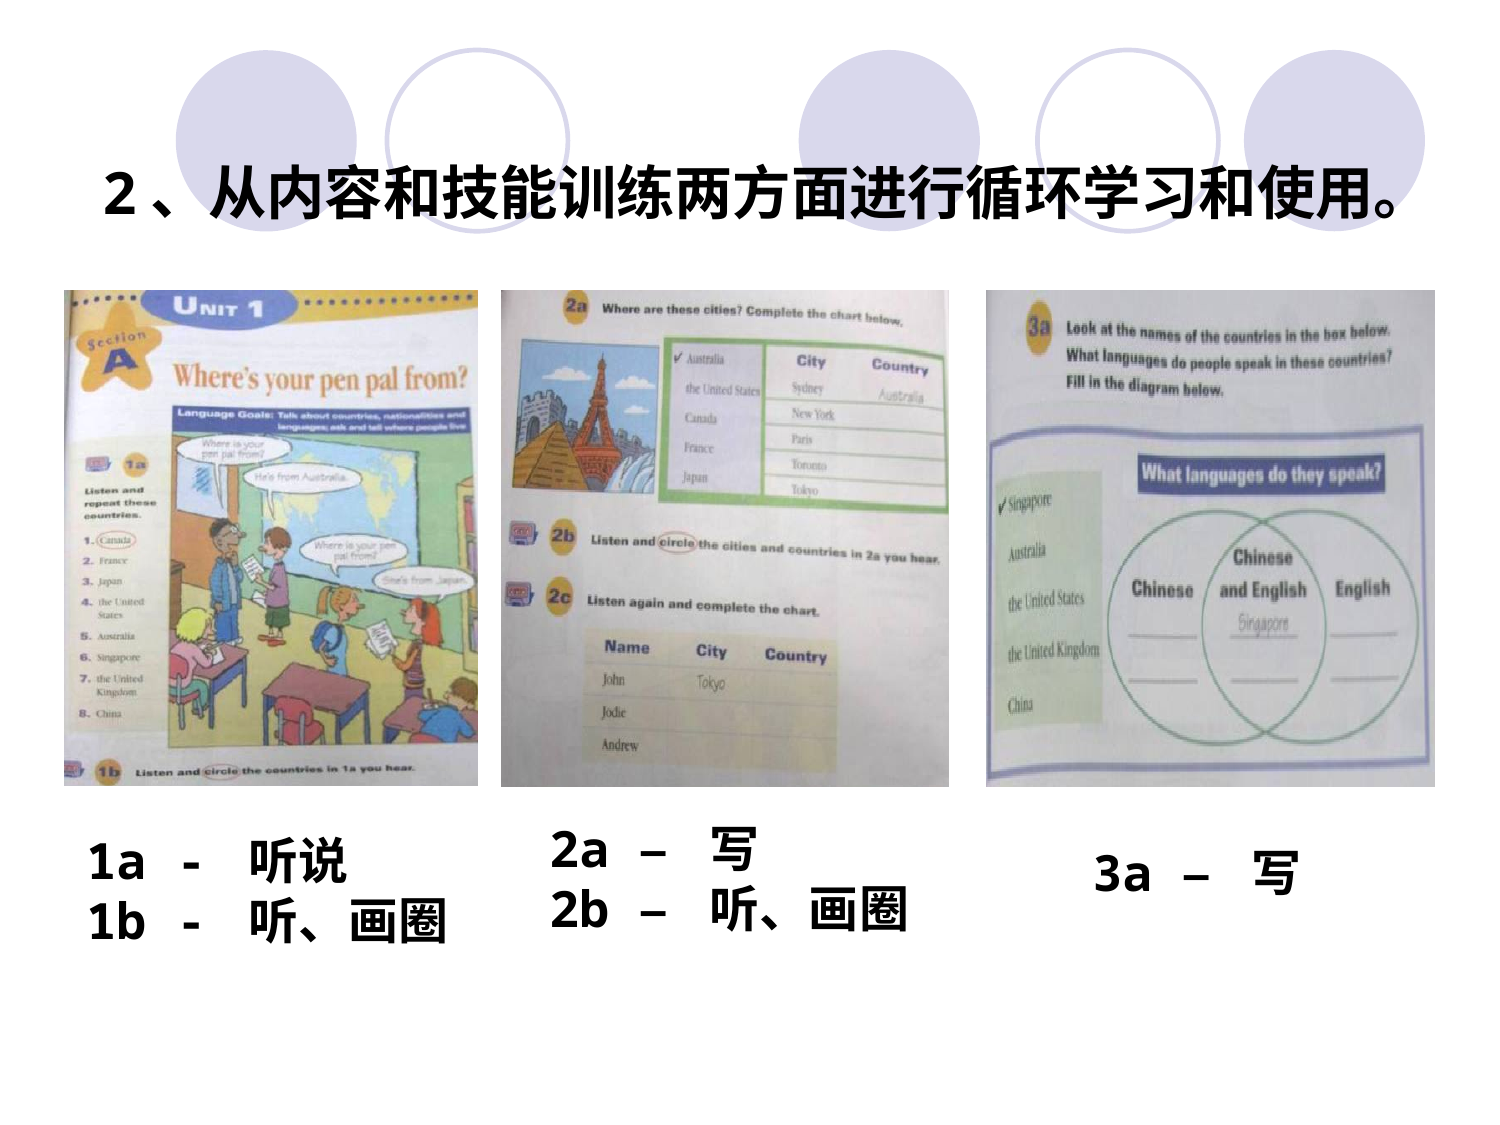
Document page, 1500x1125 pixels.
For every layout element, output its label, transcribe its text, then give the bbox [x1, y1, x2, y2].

picture [501, 290, 949, 788]
text_box 3a – 写 [1077, 834, 1317, 909]
text_box 2、从内容和技能训练两方面进行循环学习和使用。 [88, 148, 1459, 234]
picture [64, 290, 478, 787]
text_box 2a – 写 2b – 听、画圈 [534, 810, 924, 946]
picture [985, 290, 1435, 788]
text_box 1a - 听说 1b - 听、画圈 [71, 822, 463, 958]
